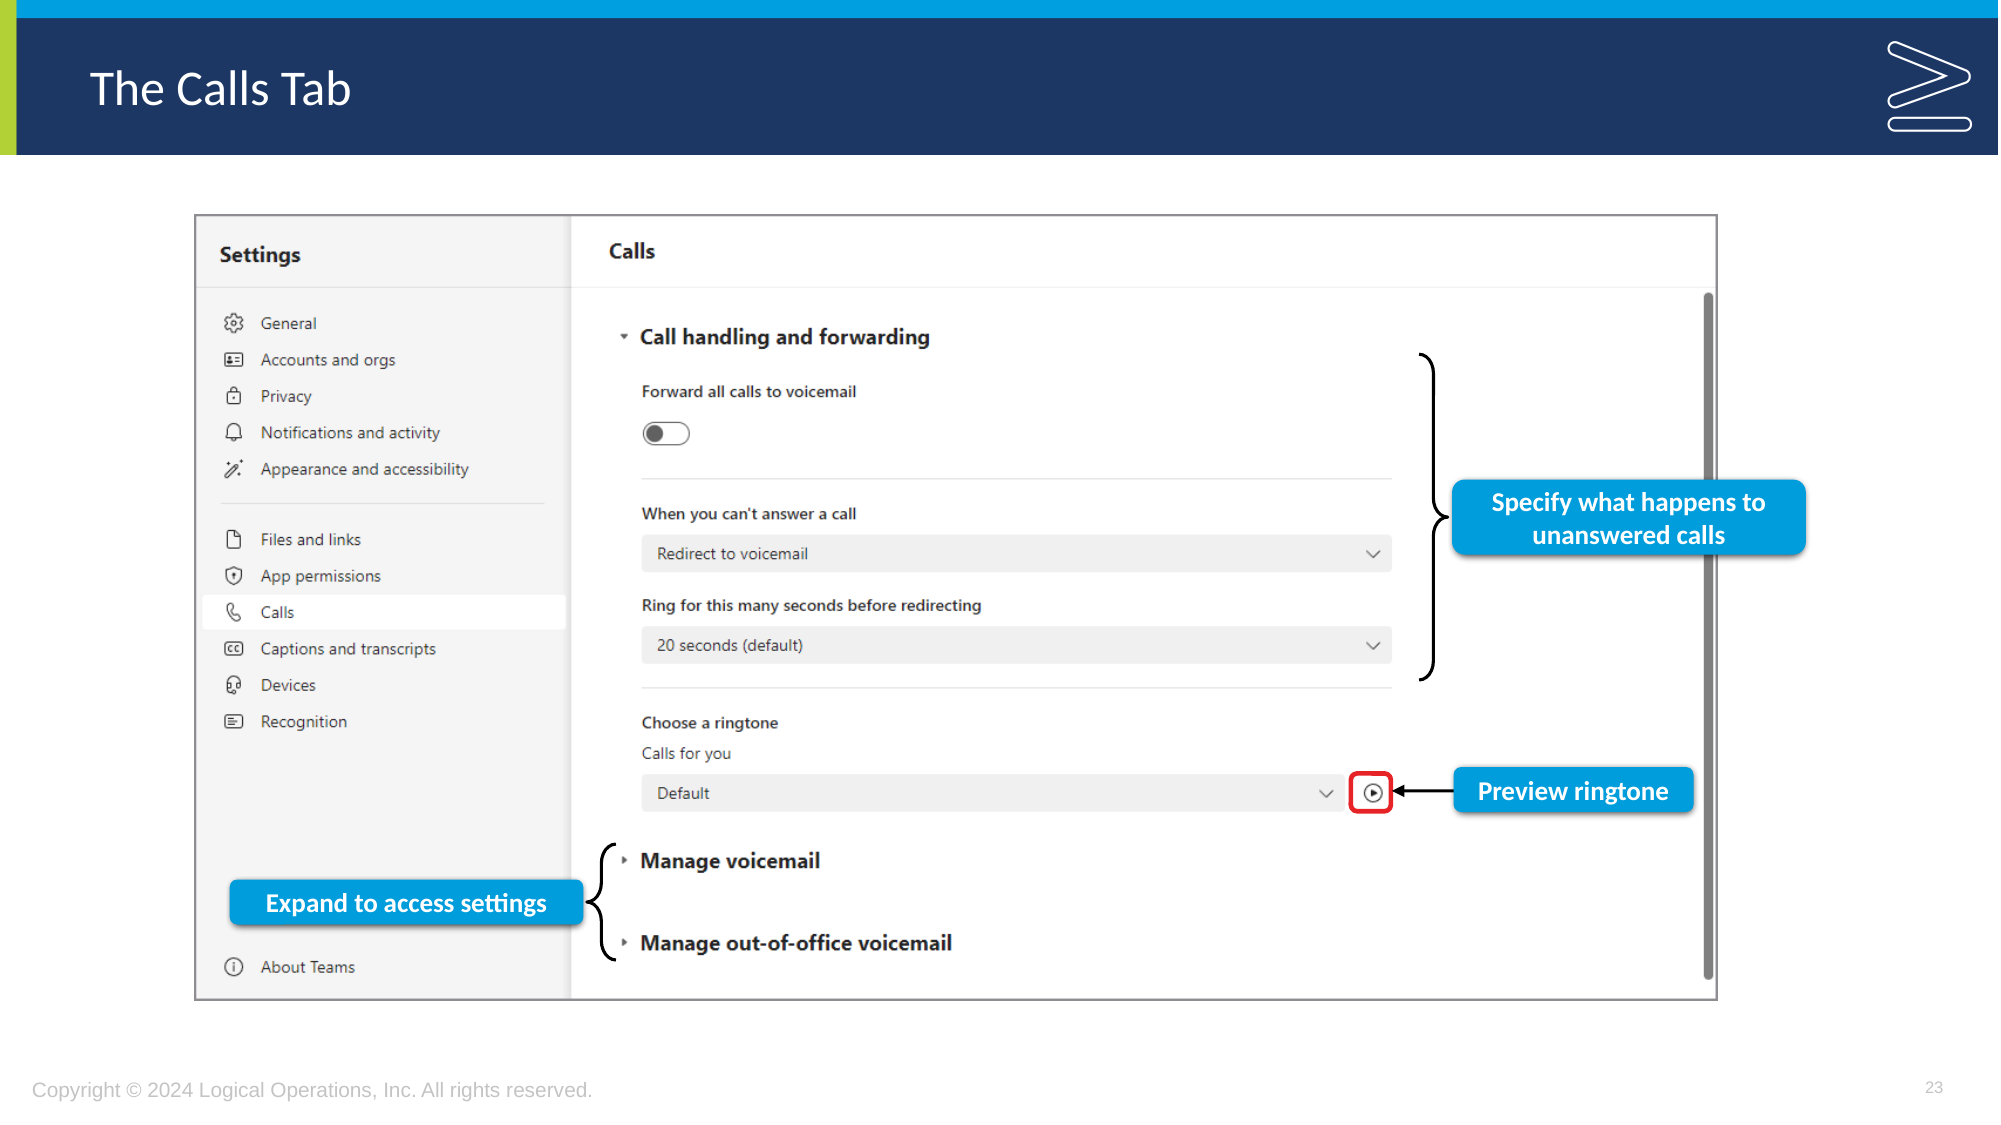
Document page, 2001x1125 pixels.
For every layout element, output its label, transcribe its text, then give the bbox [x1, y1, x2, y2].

picture [0, 0, 74, 155]
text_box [193, 214, 1807, 1001]
title The Calls Tab [74, 16, 1850, 155]
slide_number 23 [1491, 1057, 1959, 1118]
picture [1850, 19, 1998, 155]
